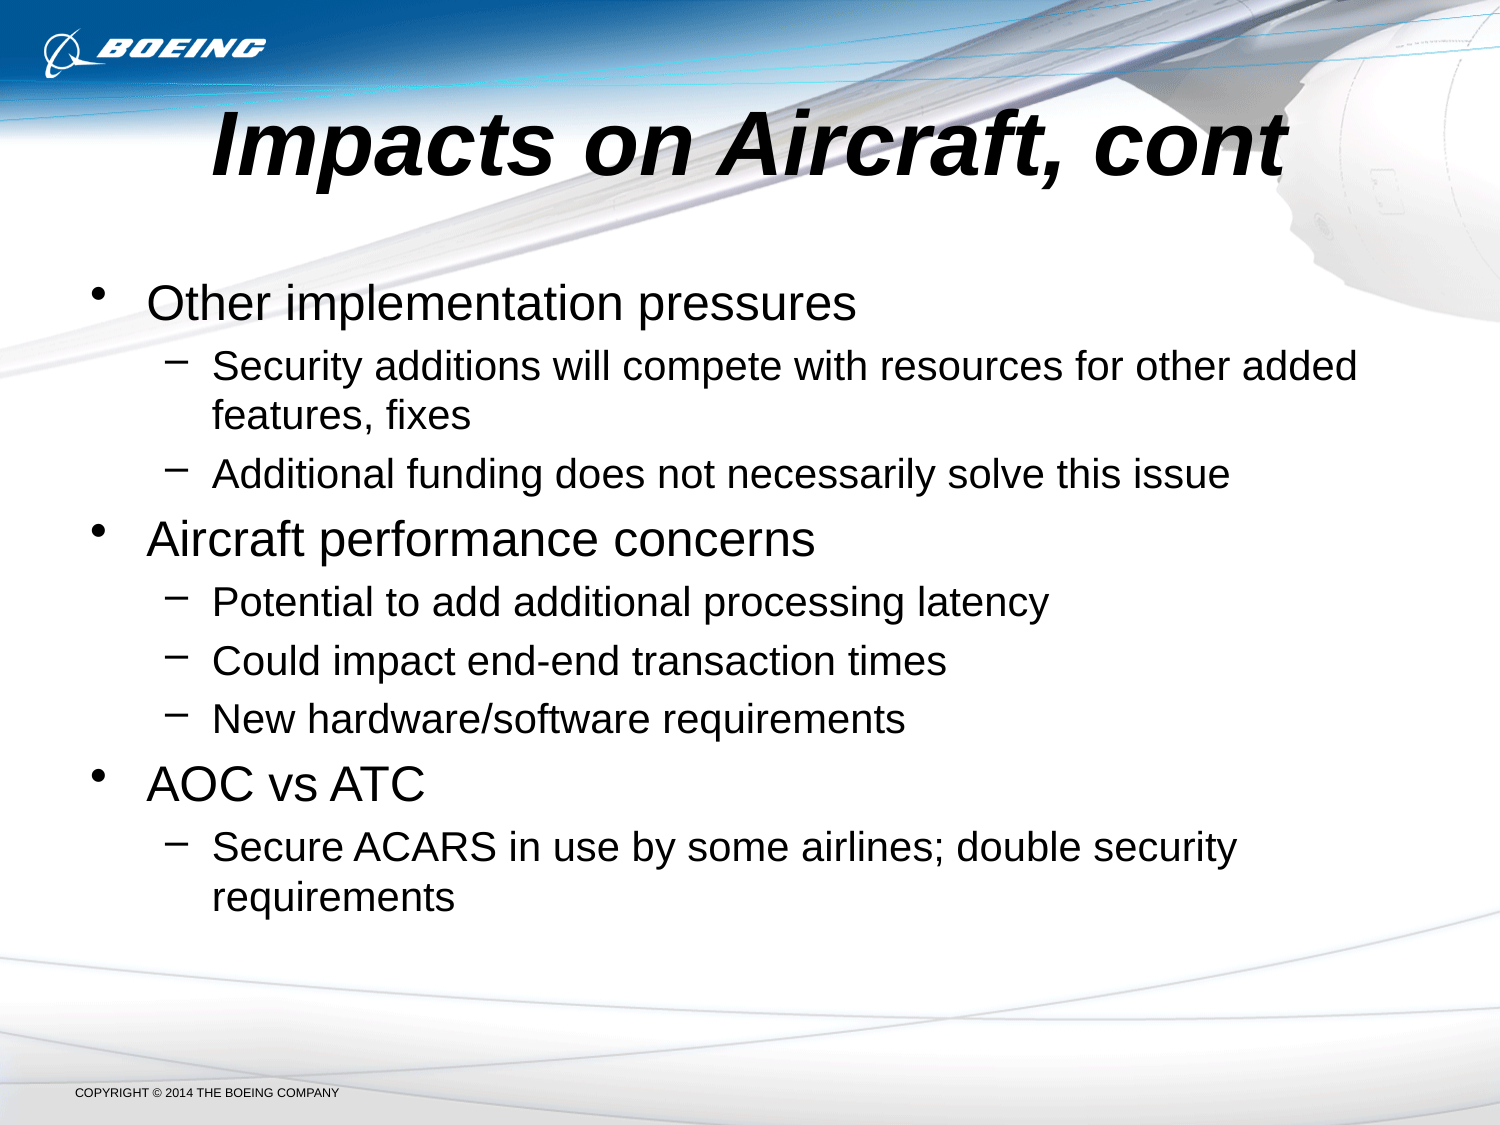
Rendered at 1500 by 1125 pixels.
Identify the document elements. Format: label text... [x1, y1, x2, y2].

list Other implementation pressures Security additions will compete with resources for other added features, fixes Additional funding does not necessarily solve this issue Aircraft performance concerns Potential to add additional processing latency Could impact end-end transaction times New hardware/software requirements AOC vs ATC Secure ACARS in use by some airlines; double security requirements [74, 262, 1426, 1006]
title Impacts on Aircraft, cont [74, 44, 1426, 233]
picture [0, 0, 1500, 1125]
